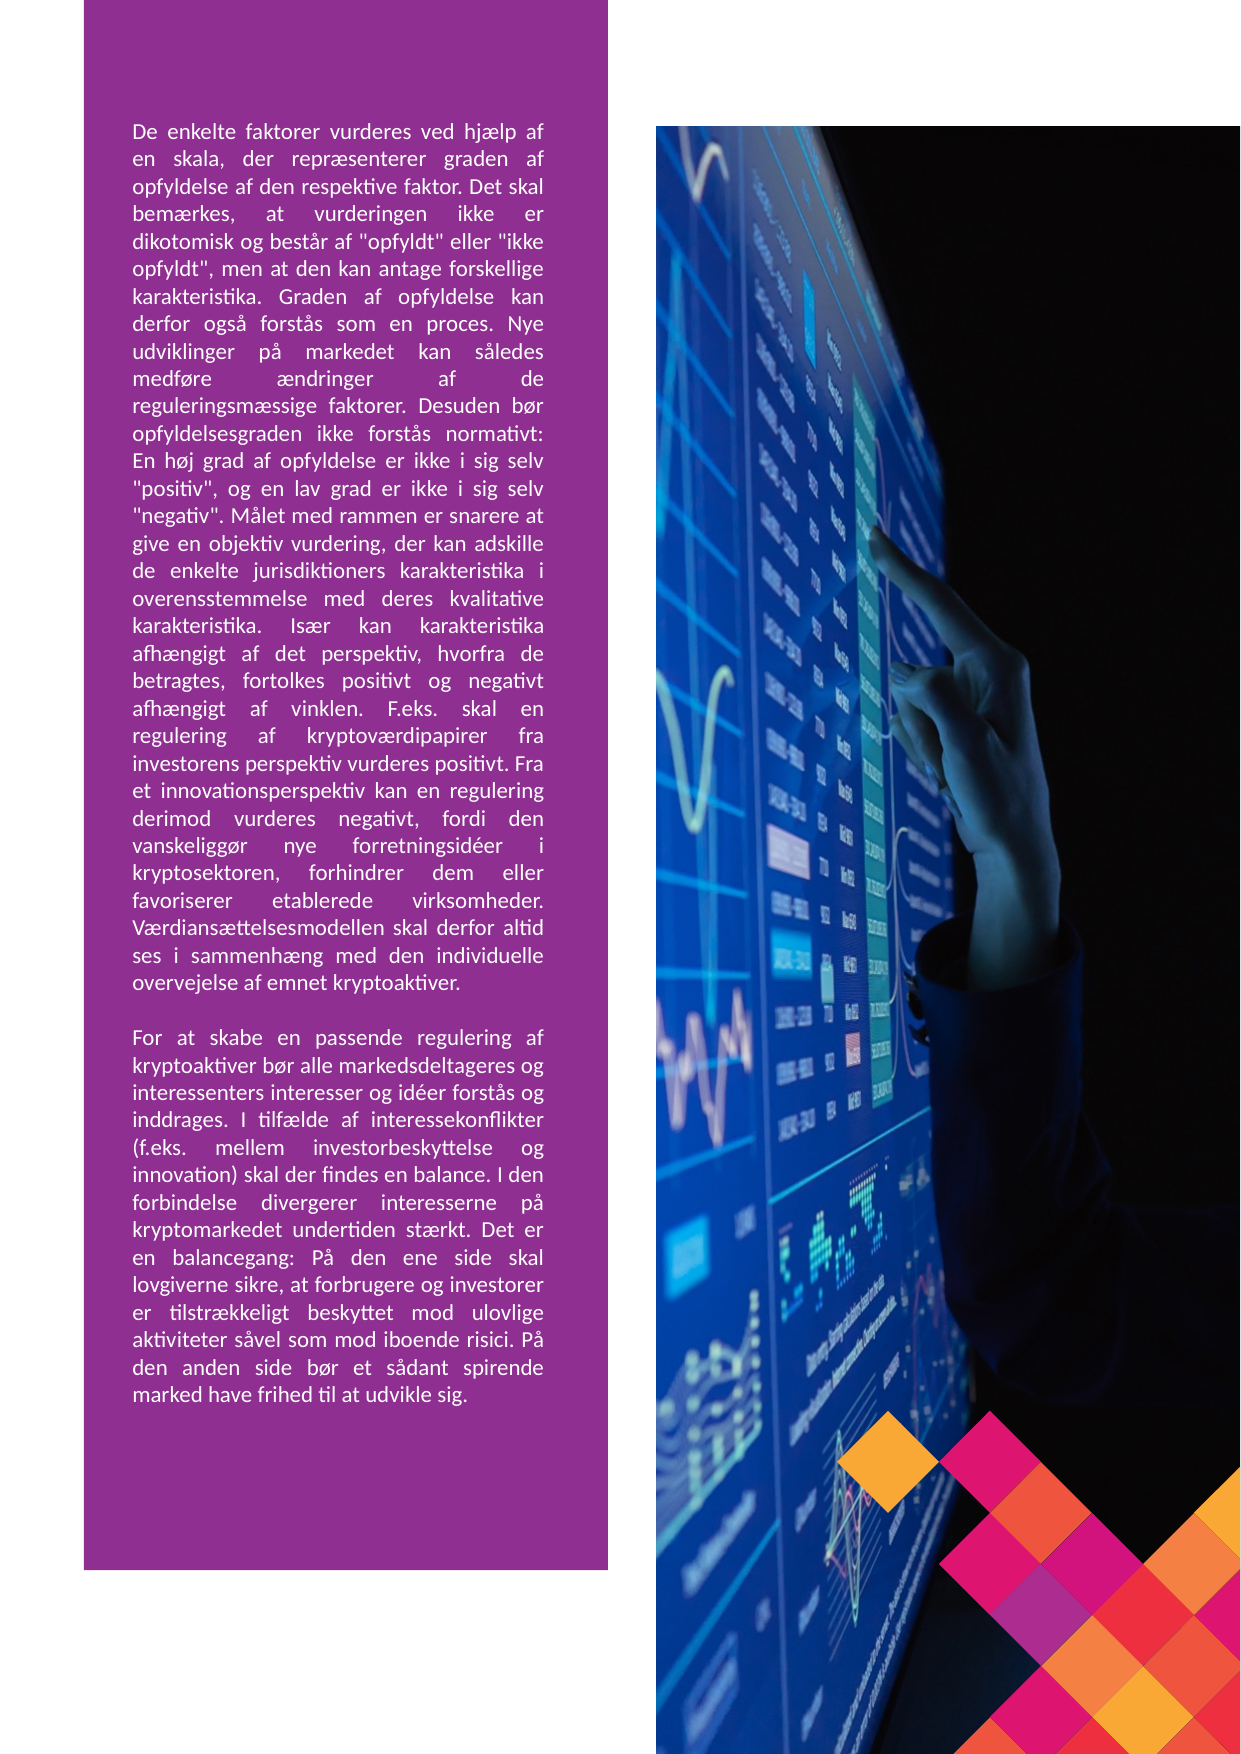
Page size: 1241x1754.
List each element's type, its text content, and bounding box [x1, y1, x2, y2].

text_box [851, 1410, 1241, 1754]
picture [656, 126, 1241, 1754]
list De enkelte faktorer vurderes ved hjælp af en skala, der repræsenterer graden af opfyldelse af den respektive faktor. Det skal bemærkes, at vurderingen ikke er dikotomisk og består af "opfyldt" eller "ikke opfyldt", men at den kan antage forskellige karakteristika. Graden af opfyldelse kan derfor også forstås som en proces. Nye udviklinger på markedet kan således medføre ændringer af de reguleringsmæssige faktorer. Desuden bør opfyldelsesgraden ikke forstås normativt: En høj grad af opfyldelse er ikke i sig selv "positiv", og en lav grad er ikke i sig selv "negativ". Målet med rammen er snarere at give en objektiv vurdering, der kan adskille de enkelte jurisdiktioners karakteristika i overensstemmelse med deres kvalitative karakteristika. Især kan karakteristika afhængigt af det perspektiv, hvorfra de betragtes, fortolkes positivt og negativt afhængigt af vinklen. F.eks. skal en regulering af kryptoværdipapirer fra investorens perspektiv vurderes positivt. Fra et innovationsperspektiv kan en regulering derimod vurderes negativt, fordi den vanskeliggør nye forretningsidéer i kryptosektoren, forhindrer dem eller favoriserer etablerede virksomheder. Værdiansættelsesmodellen skal derfor altid ses i sammenhæng med den individuelle overvejelse af emnet kryptoaktiver. For at skabe en passende regulering af kryptoaktiver bør alle markedsdeltageres og interessenters interesser og idéer forstås og inddrages. I tilfælde af interessekonflikter (f.eks. mellem investorbeskyttelse og innovation) skal der findes en balance. I den forbindelse divergerer interesserne på kryptomarkedet undertiden stærkt. Det er en balancegang: På den ene side skal lovgiverne sikre, at forbrugere og investorer er tilstrækkeligt beskyttet mod ulovlige aktiviteter såvel som mod iboende risici. På den anden side bør et sådant spirende marked have frihed til at udvikle sig. [117, 109, 560, 1588]
